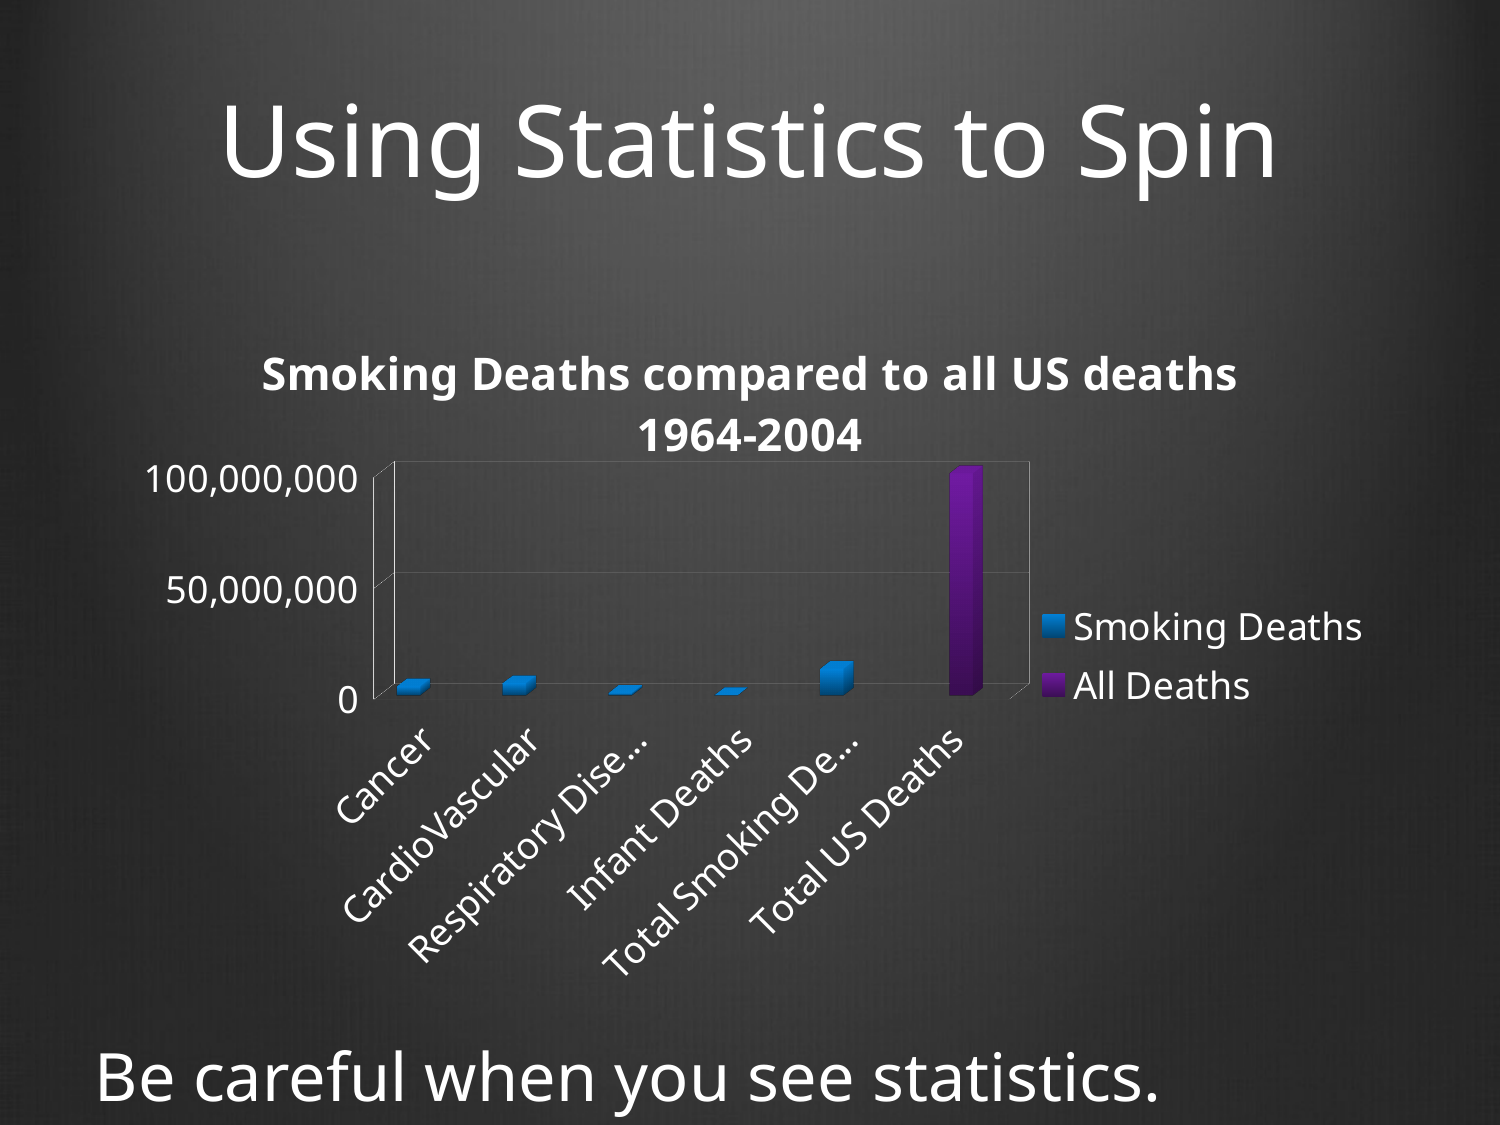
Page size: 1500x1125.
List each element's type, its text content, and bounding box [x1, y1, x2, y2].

title Using Statistics to Spin [112, 19, 1388, 255]
text_box Be careful when you see statistics. [0, 1025, 1275, 1125]
chart [112, 306, 1388, 1005]
